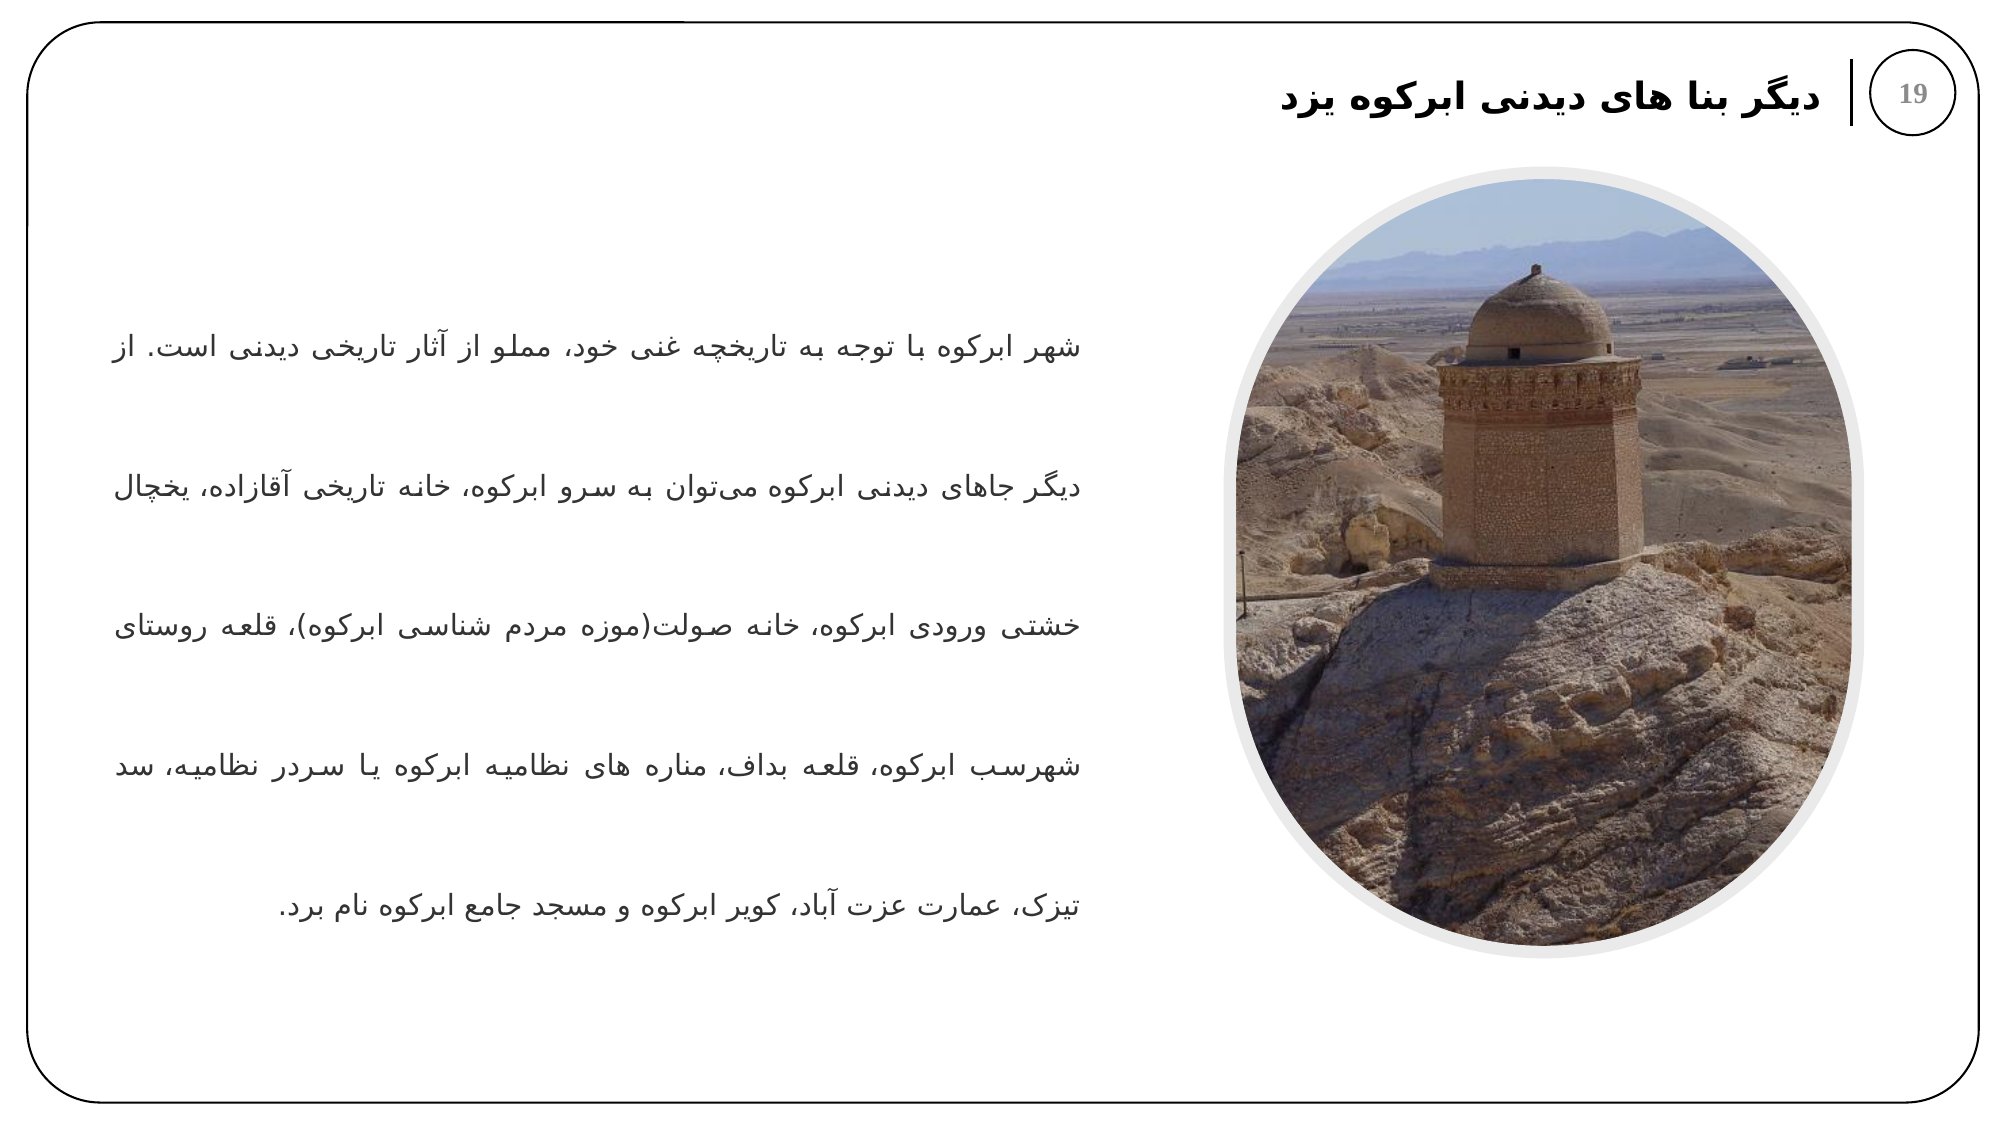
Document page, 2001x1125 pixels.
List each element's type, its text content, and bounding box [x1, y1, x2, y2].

text_box شهر ابرکوه با توجه به تاریخچه غنی خود، مملو از آثار تاریخی دیدنی است. از دیگر جاهای دیدنی ابرکوه می‌توان به سرو ابرکوه، خانه تاریخی آقازاده، یخچال خشتی ورودی ابرکوه، خانه صولت(موزه مردم شناسی ابرکوه)، قلعه روستای شهرسب ابرکوه، قلعه بداف، مناره های نظامیه ابرکوه یا سردر نظامیه، سد تیزک، عمارت عزت آباد، کویر ابرکوه و مسجد جامع ابرکوه نام برد. [95, 214, 1096, 929]
picture [1229, 172, 1858, 953]
text_box دیگر بنا های دیدنی ابرکوه یزد [1025, 64, 1837, 125]
slide_number 19 [1879, 62, 1947, 122]
